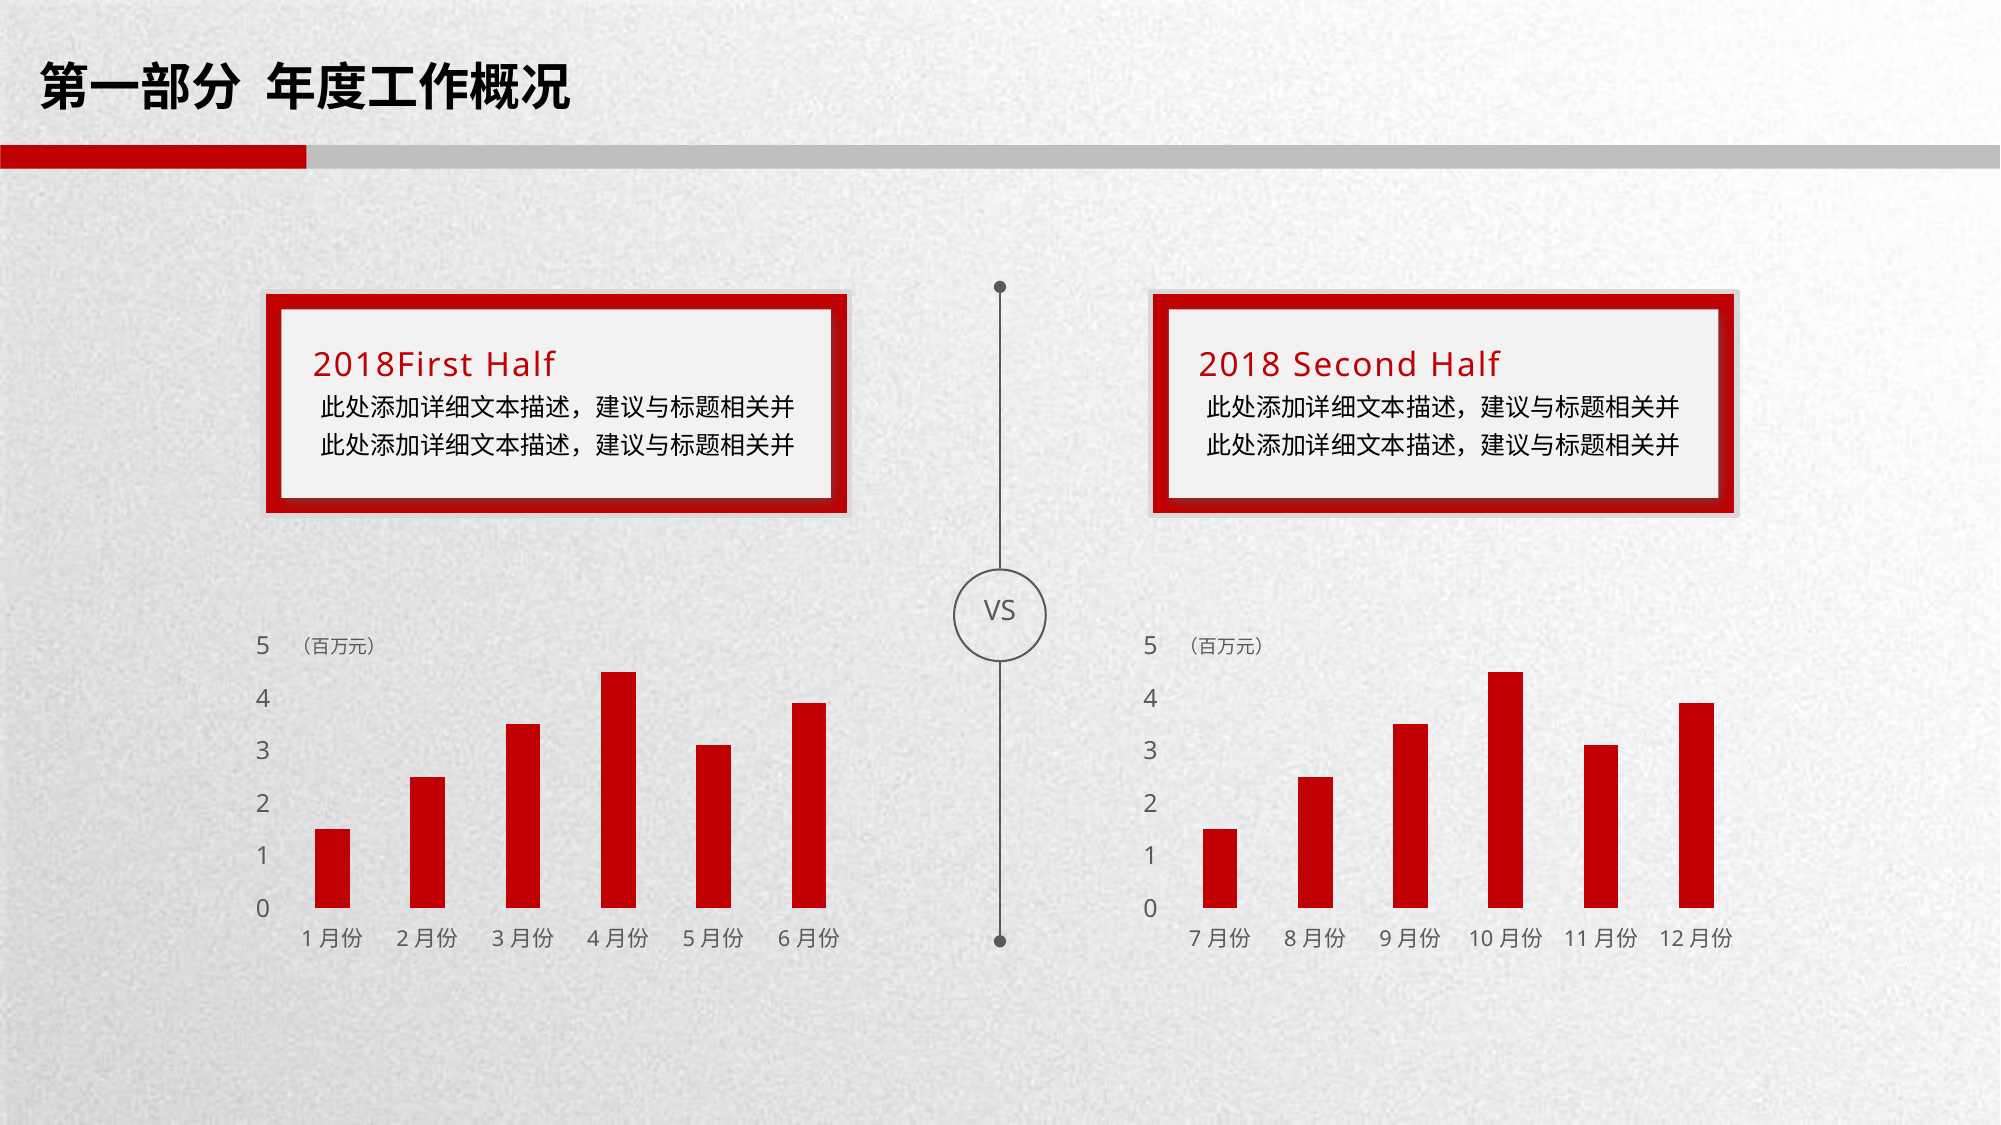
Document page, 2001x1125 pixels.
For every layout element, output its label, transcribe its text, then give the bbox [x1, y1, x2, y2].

chart [1130, 621, 1757, 960]
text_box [953, 286, 1046, 942]
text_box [297, 335, 819, 507]
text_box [1183, 335, 1704, 507]
picture [0, 0, 2001, 1125]
chart [243, 621, 870, 960]
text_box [262, 291, 850, 516]
title 第一部分 年度工作概况 [23, 47, 1824, 124]
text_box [1150, 291, 1738, 516]
